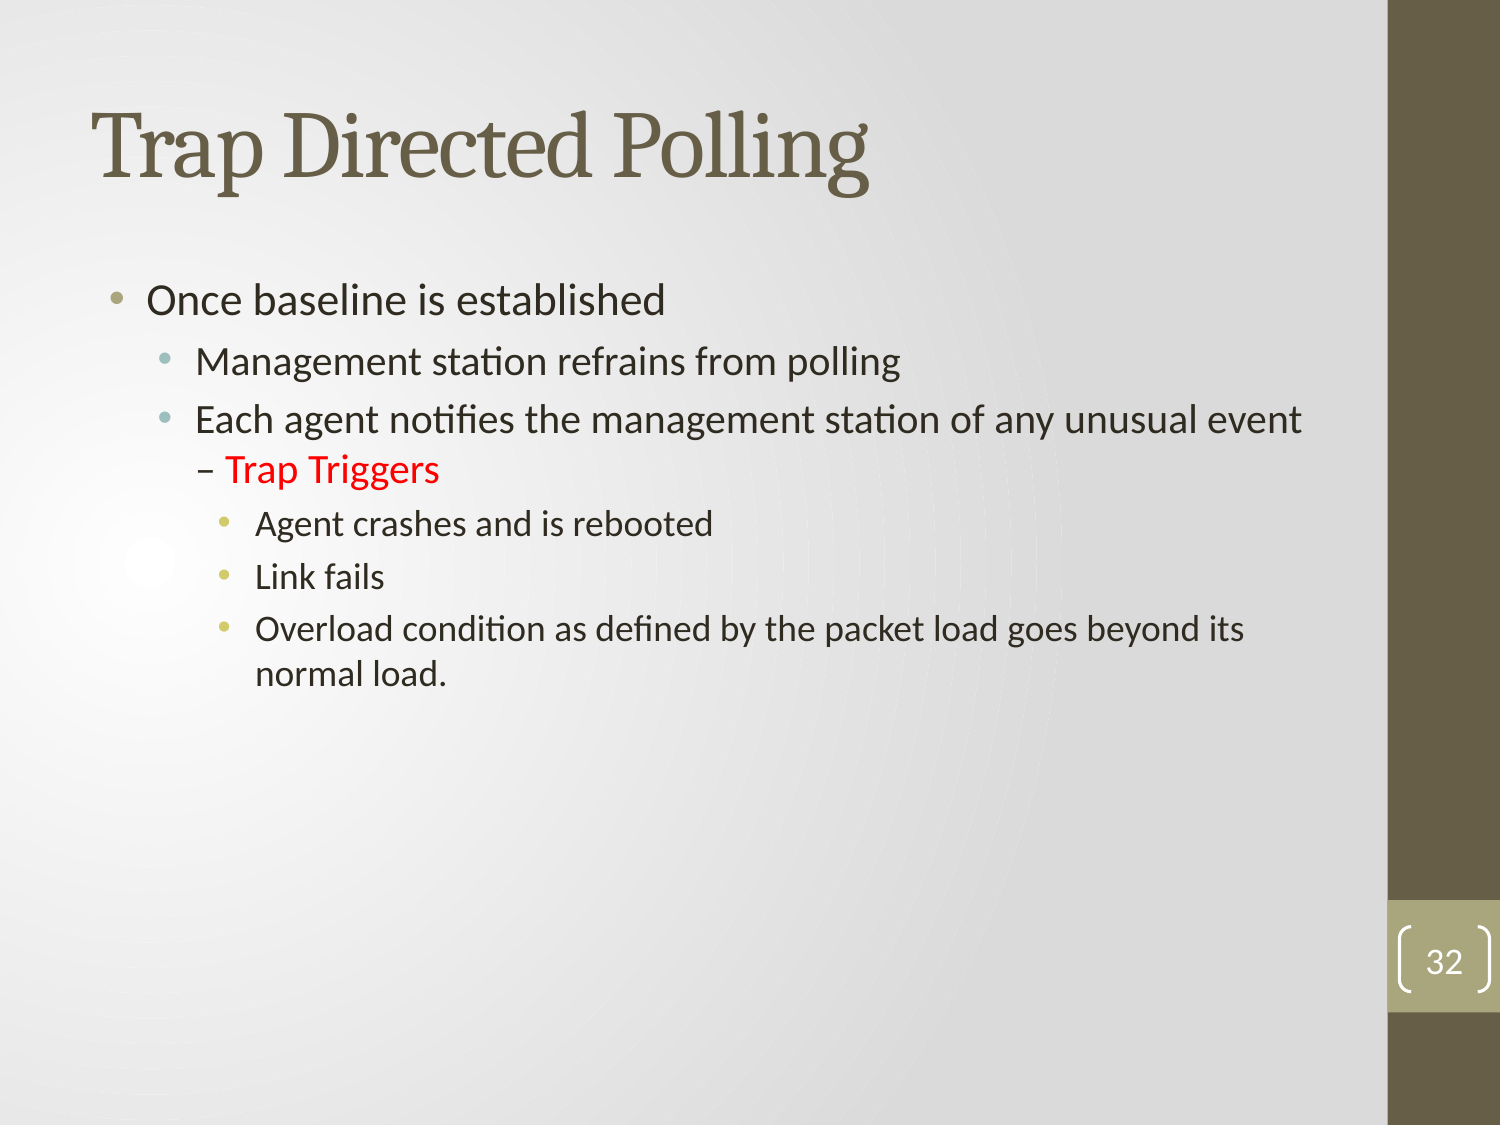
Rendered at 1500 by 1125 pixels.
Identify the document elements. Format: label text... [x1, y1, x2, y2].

list Once baseline is established Management station refrains from polling Each agent notifies the management station of any unusual event – Trap Triggers Agent crashes and is rebooted Link fails Overload condition as defined by the packet load goes beyond its normal load. [75, 262, 1325, 1050]
slide_number 32 [1397, 925, 1492, 994]
title Trap Directed Polling [75, 45, 1325, 233]
